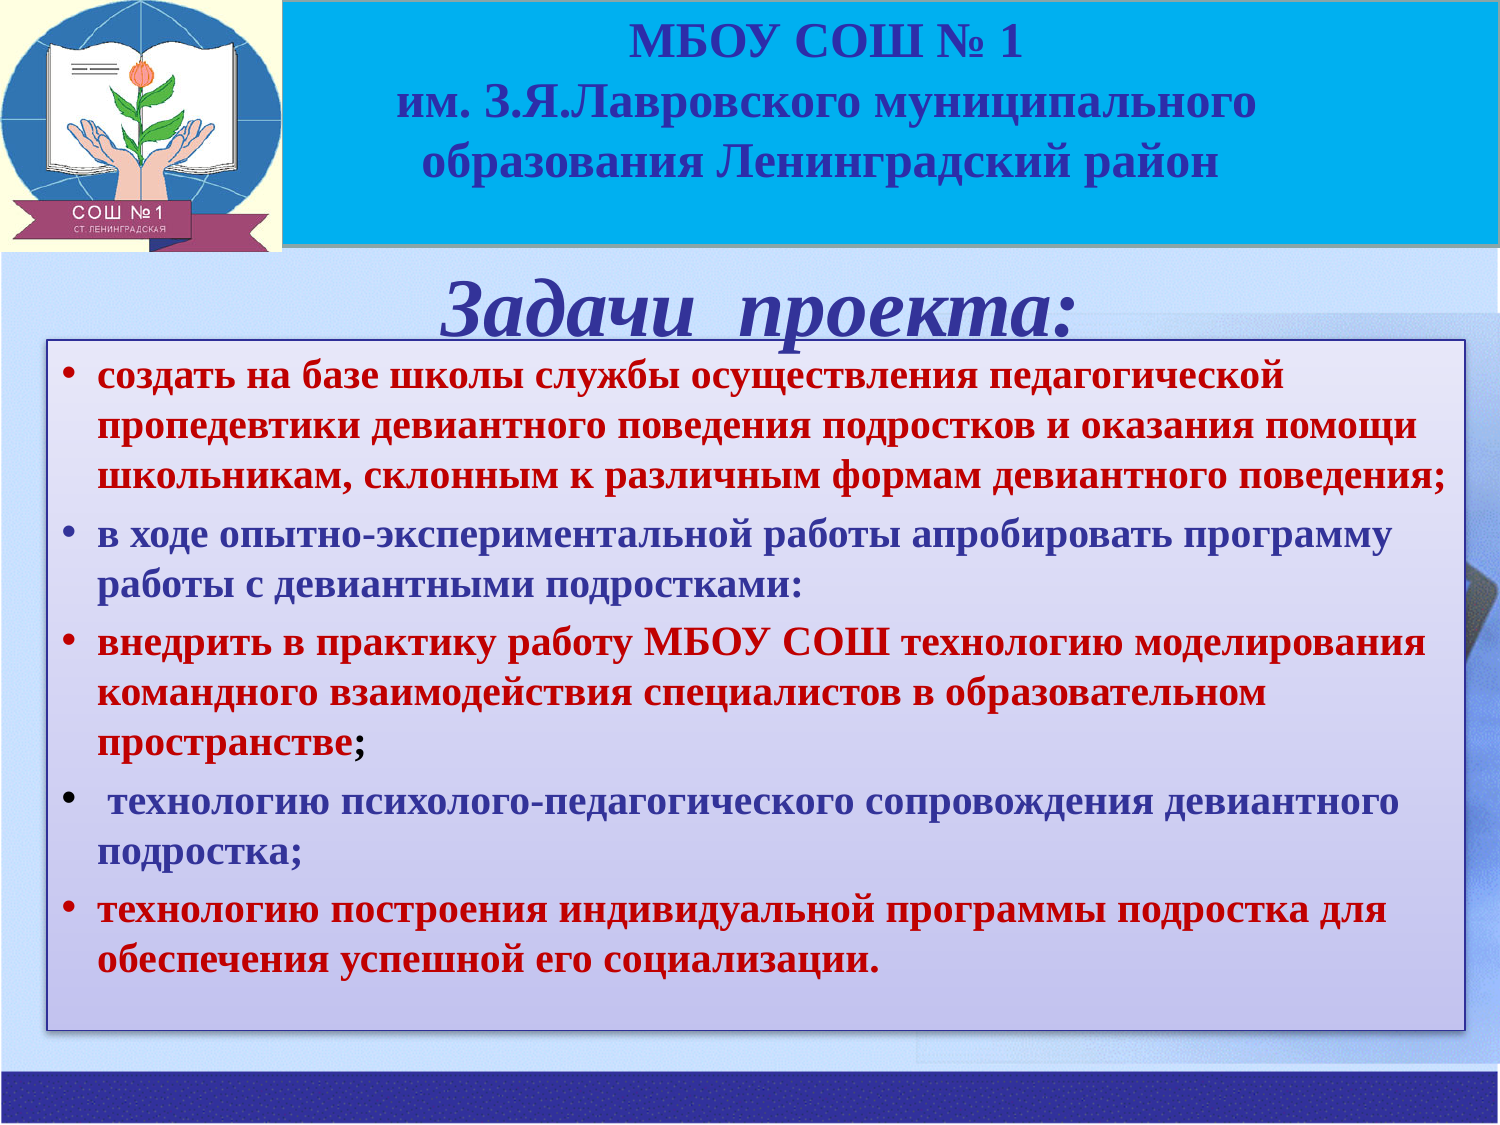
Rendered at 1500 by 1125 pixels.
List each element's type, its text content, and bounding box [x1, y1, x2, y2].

text_box Задачи проекта: [426, 246, 1096, 361]
text_box создать на базе школы службы осуществления педагогической пропедевтики девиантного поведения подростков и оказания помощи школьникам, склонным к различным формам девиантного поведения; в ходе опытно-экспериментальной работы апробировать программу работы с девиантными подростками: внедрить в практику работу МБОУ СОШ технологию моделирования командного взаимодействия специалистов в образовательном пространстве; технологию психолого-педагогического сопровождения девиантного подростка; технологию построения индивидуальной программы подростка для обеспечения успешной его социализации. [46, 339, 1466, 1031]
text_box [282, 0, 1500, 248]
text_box МБОУ СОШ № 1 им. З.Я.Лавровского муниципального образования Ленинградский район [368, 0, 1285, 195]
picture [0, 0, 1500, 1125]
